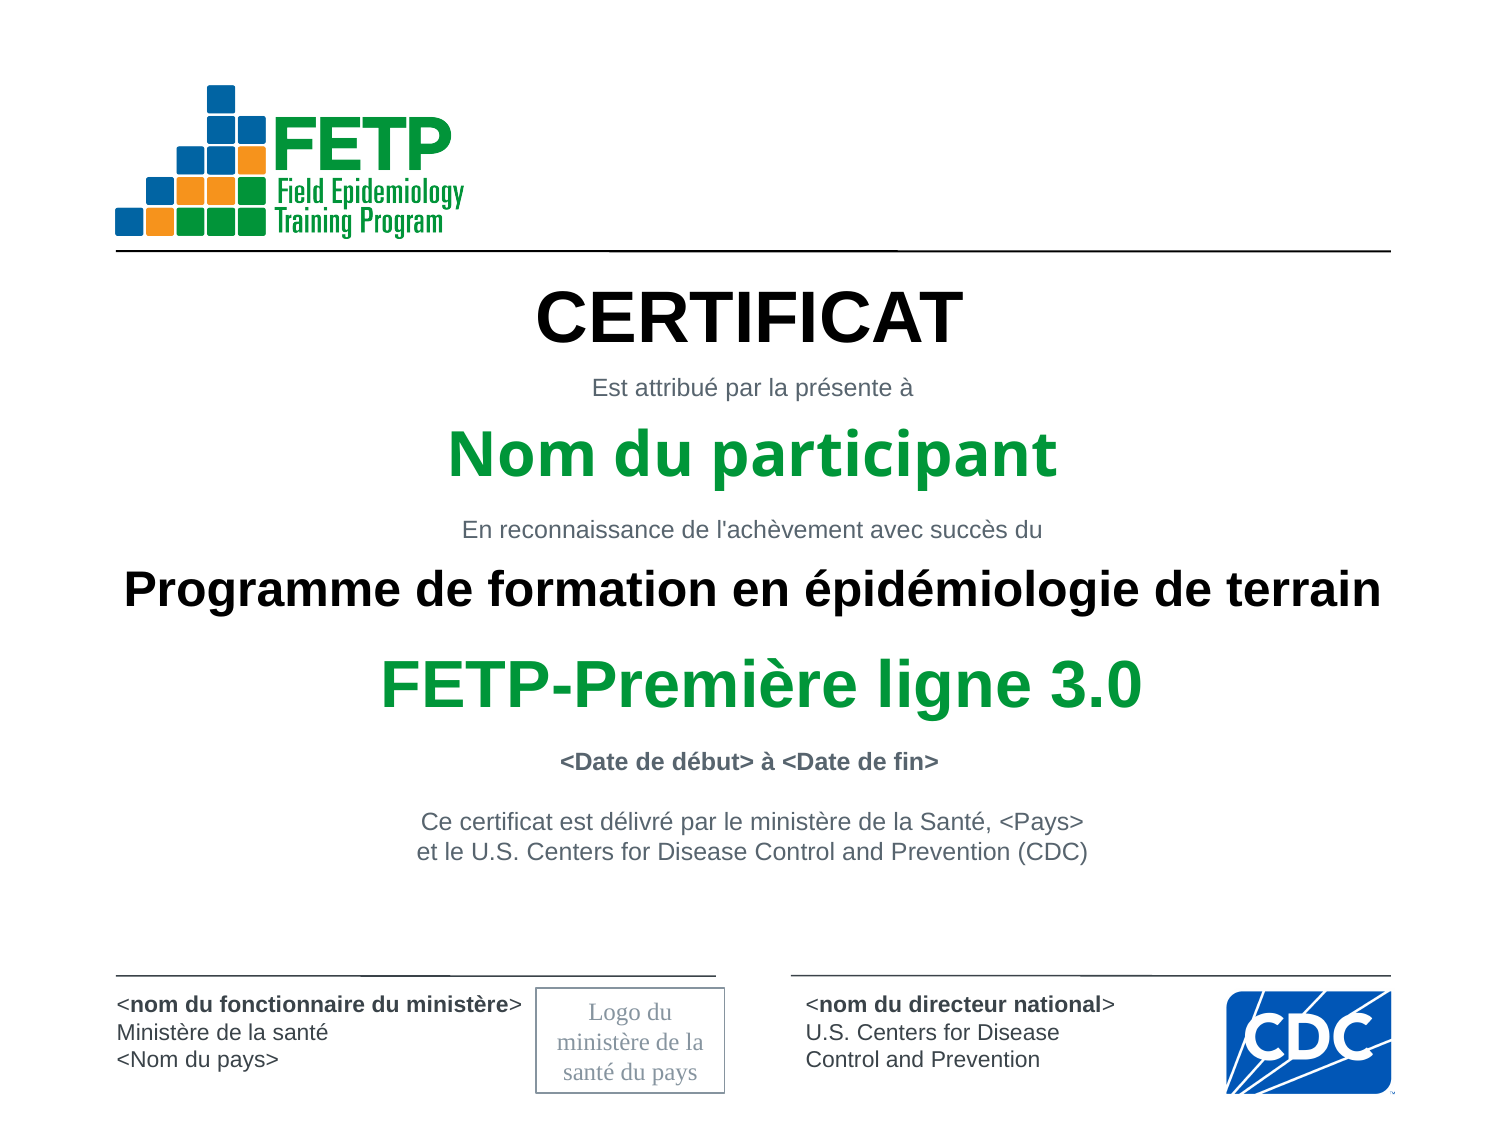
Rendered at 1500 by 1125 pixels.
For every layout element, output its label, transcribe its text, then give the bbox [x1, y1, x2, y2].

picture [1222, 987, 1395, 1097]
picture [115, 85, 464, 240]
text_box <nom du directeur national> U.S. Centers for Disease Control and Prevention [790, 982, 1206, 1080]
text_box <nom du fonctionnaire du ministère> Ministère de la santé <Nom du pays> [101, 982, 579, 1080]
text_box Est attribué par la présente à Nom du participant En reconnaissance de l'achèvement avec succès du Programme de formation en épidémiologie de terrain FETP-Première ligne 3.0 <Date de début> à <Date de fin> Ce certificat est délivré par le ministère de la Santé, <Pays> et le U.S. Centers for Disease Control and Prevention (CDC) [102, 363, 1404, 874]
text_box Logo du ministère de la santé du pays [535, 988, 725, 1093]
text_box CERTIFICAT [0, 262, 1500, 366]
